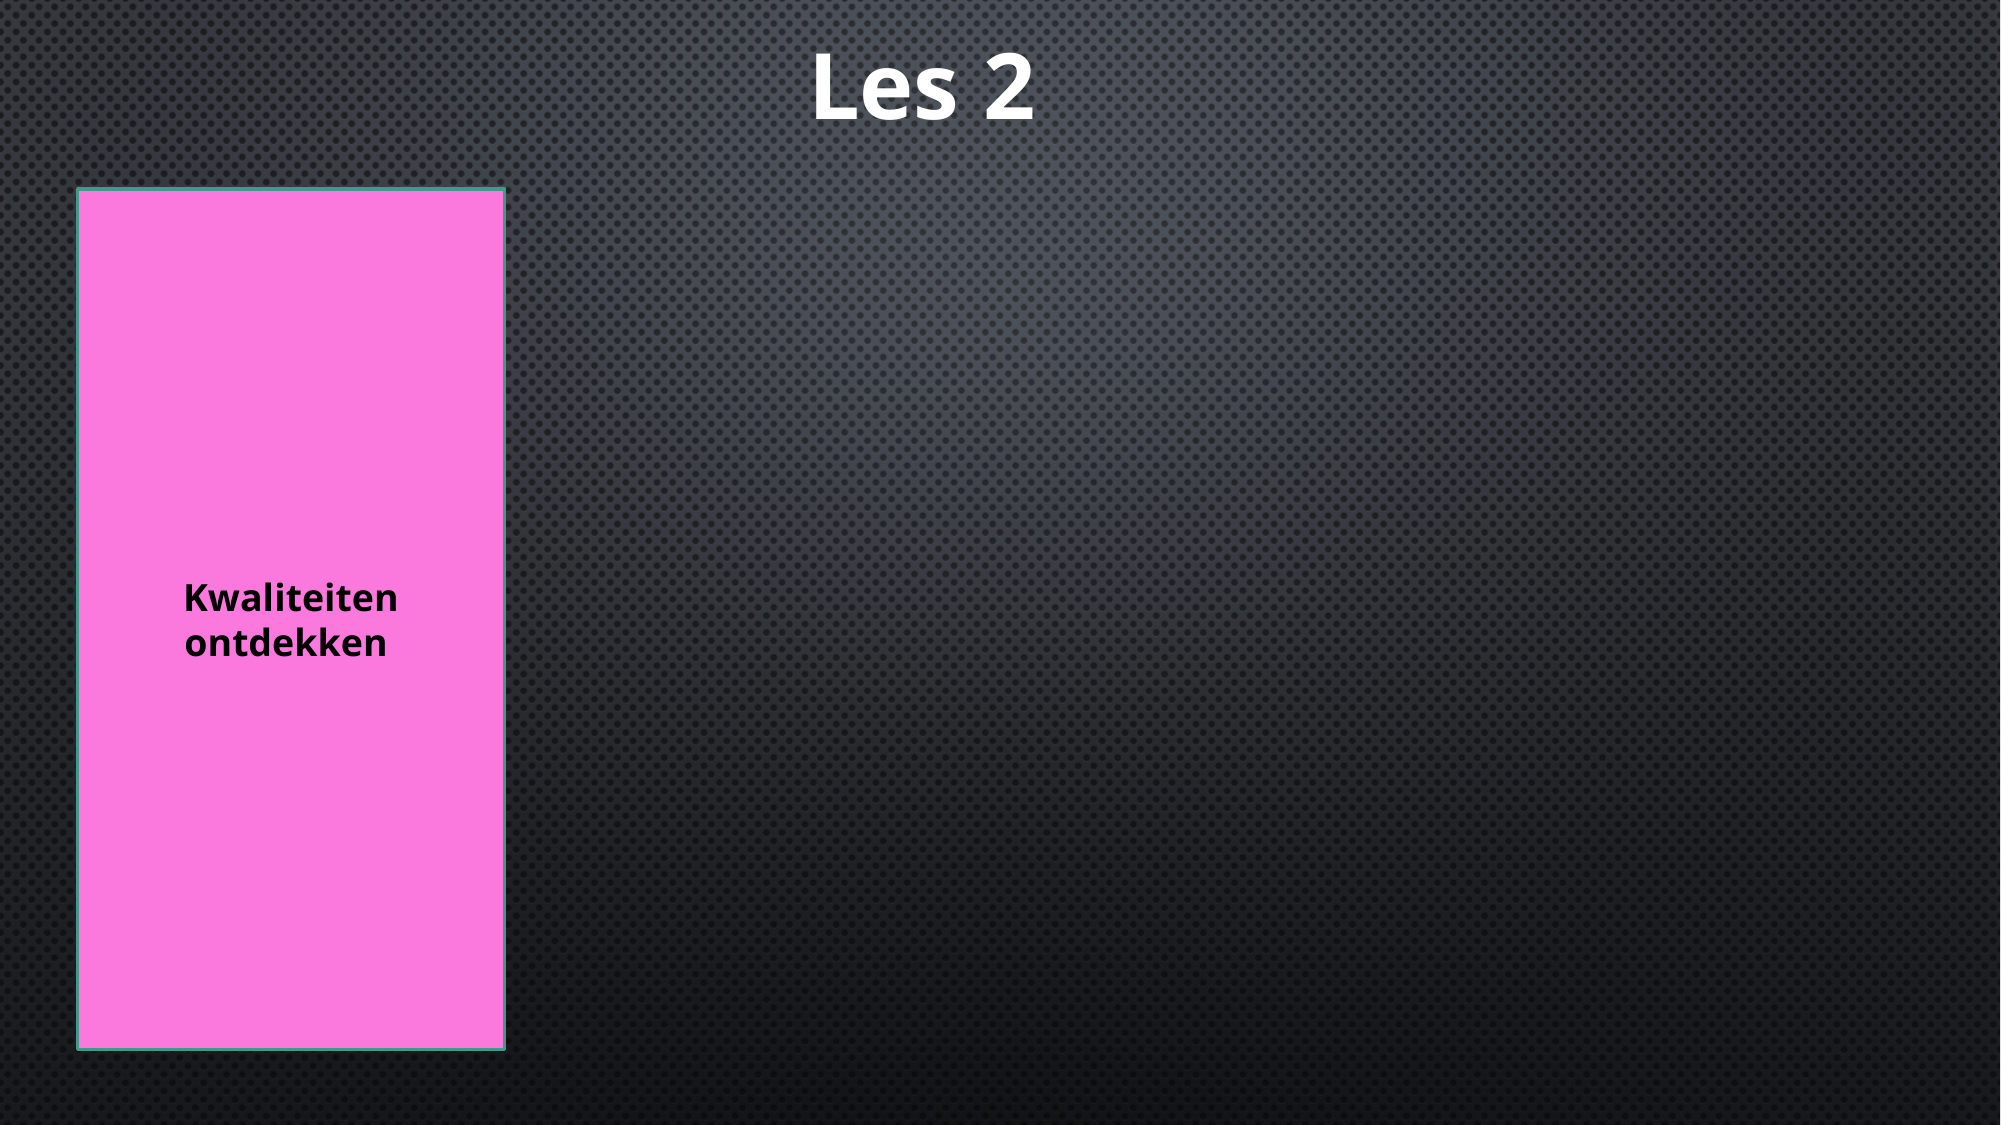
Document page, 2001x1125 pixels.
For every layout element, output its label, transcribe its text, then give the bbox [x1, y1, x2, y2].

text_box Les 2 [793, 20, 1533, 145]
text_box Kwaliteiten ontdekken [76, 187, 506, 1051]
